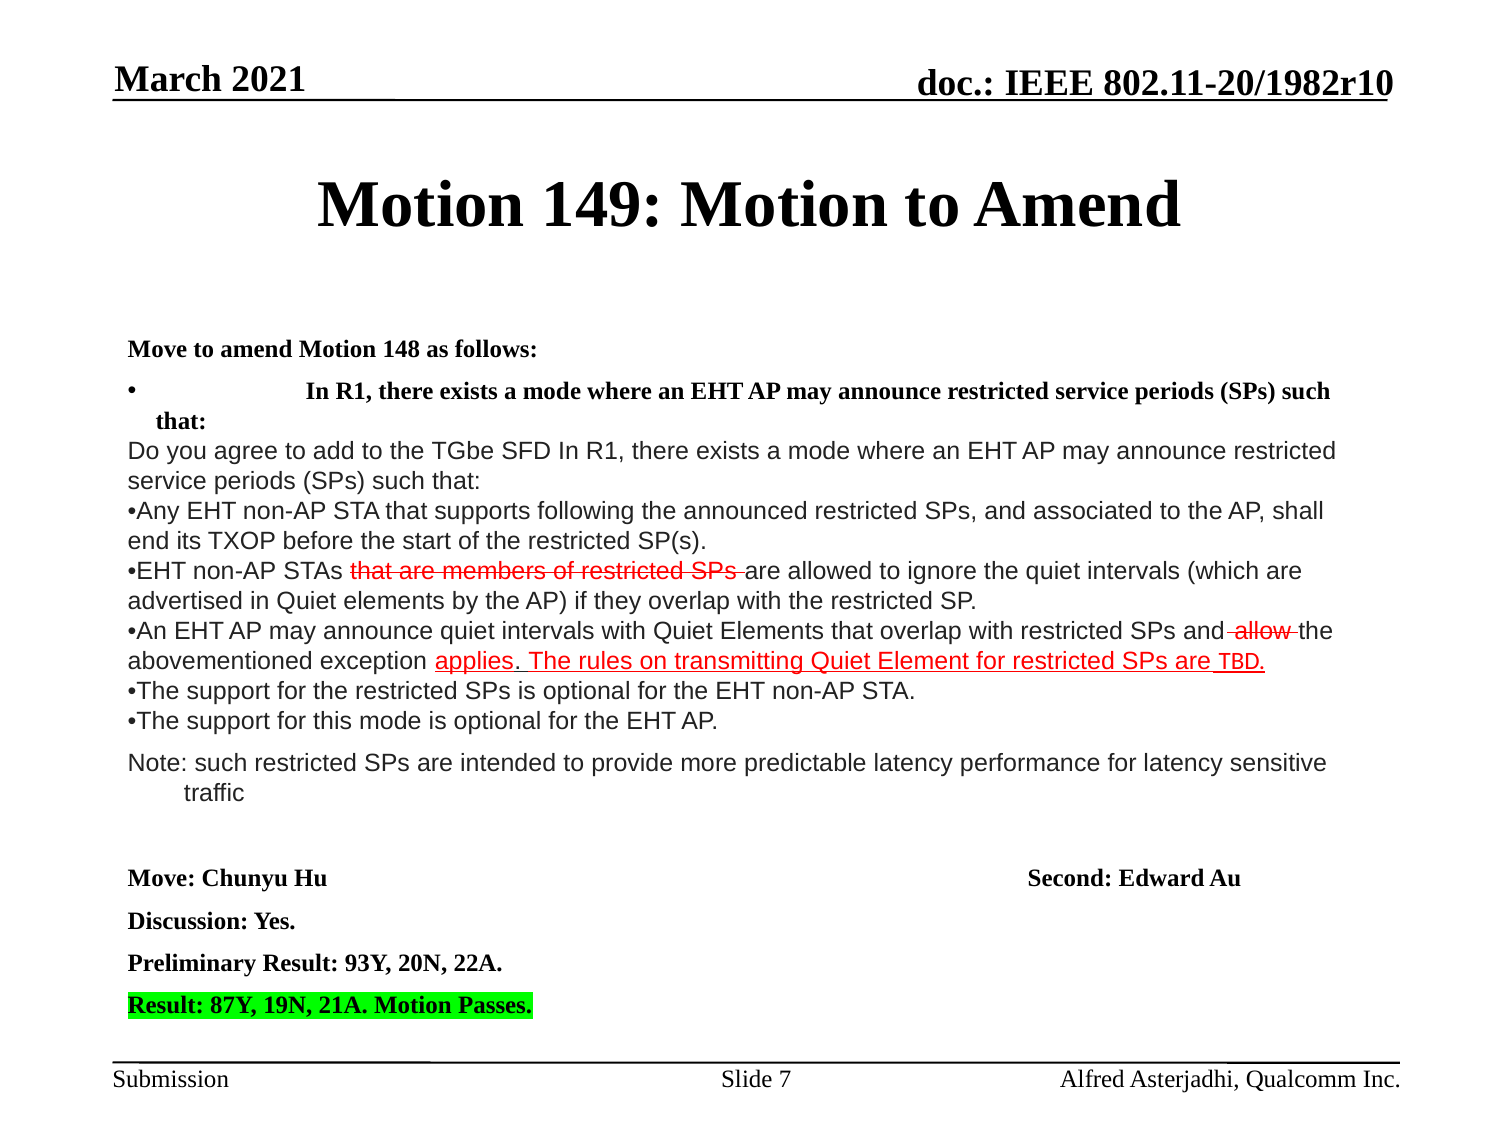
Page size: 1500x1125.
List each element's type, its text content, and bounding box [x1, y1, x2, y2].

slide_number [114, 54, 423, 100]
title Motion 149: Motion to Amend [112, 112, 1388, 288]
slide_number Slide 7 [712, 1061, 800, 1123]
list Move to amend Motion 148 as follows: In R1, there exists a mode where an EHT AP may announce restricted service periods (SPs) such that: Do you agree to add to the TGbe SFD In R1, there exists a mode where an EHT AP may announce restricted service periods (SPs) such that: •Any EHT non-AP STA that supports following the announced restricted SPs, and associated to the AP, shall end its TXOP before the start of the restricted SP(s). •EHT non-AP STAs that are members of restricted SPs are allowed to ignore the quiet intervals (which are advertised in Quiet elements by the AP) if they overlap with the restricted SP. •An EHT AP may announce quiet intervals with Quiet Elements that overlap with restricted SPs and allow the abovementioned exception applies. The rules on transmitting Quiet Element for restricted SPs are TBD. •The support for the restricted SPs is optional for the EHT non-AP STA. •The support for this mode is optional for the EHT AP. Note: such restricted SPs are intended to provide more predictable latency performance for latency sensitive traffic Move: Chunyu Hu Second: Edward Au Discussion: Yes. Preliminary Result: 93Y, 20N, 22A. Result: 87Y, 19N, 21A. Motion Passes. [112, 324, 1388, 1000]
footer Alfred Asterjadhi, Qualcomm Inc. [878, 1061, 1402, 1093]
